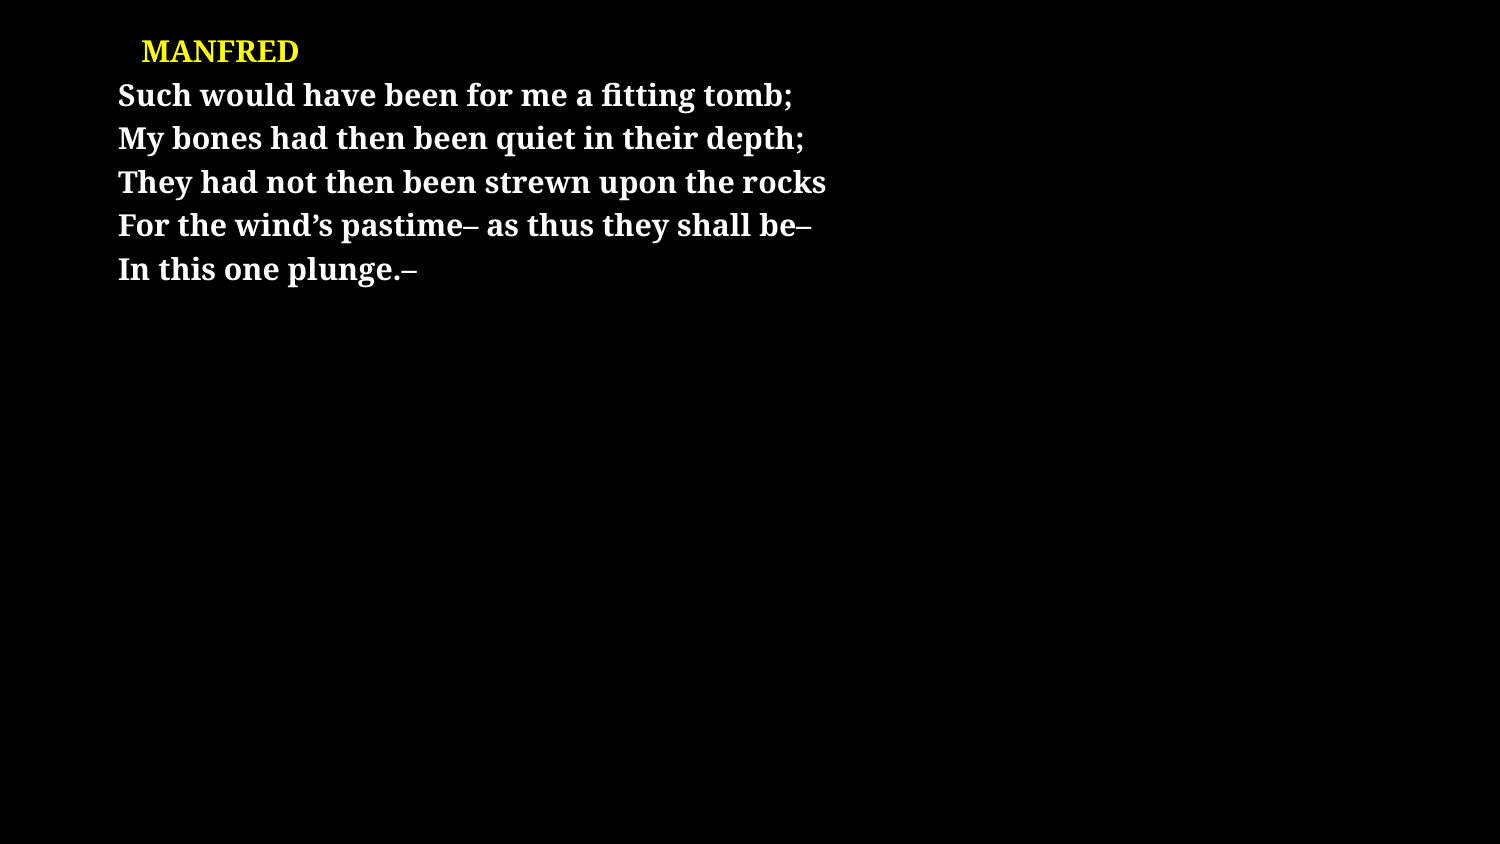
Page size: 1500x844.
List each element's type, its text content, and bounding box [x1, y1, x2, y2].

title Manfred Such would have been for me a fitting tomb; My bones had then been quiet in their depth; They had not then been strewn upon the rocks For the wind’s pastime– as thus they shall be– In this one plunge.– [103, 17, 1397, 299]
